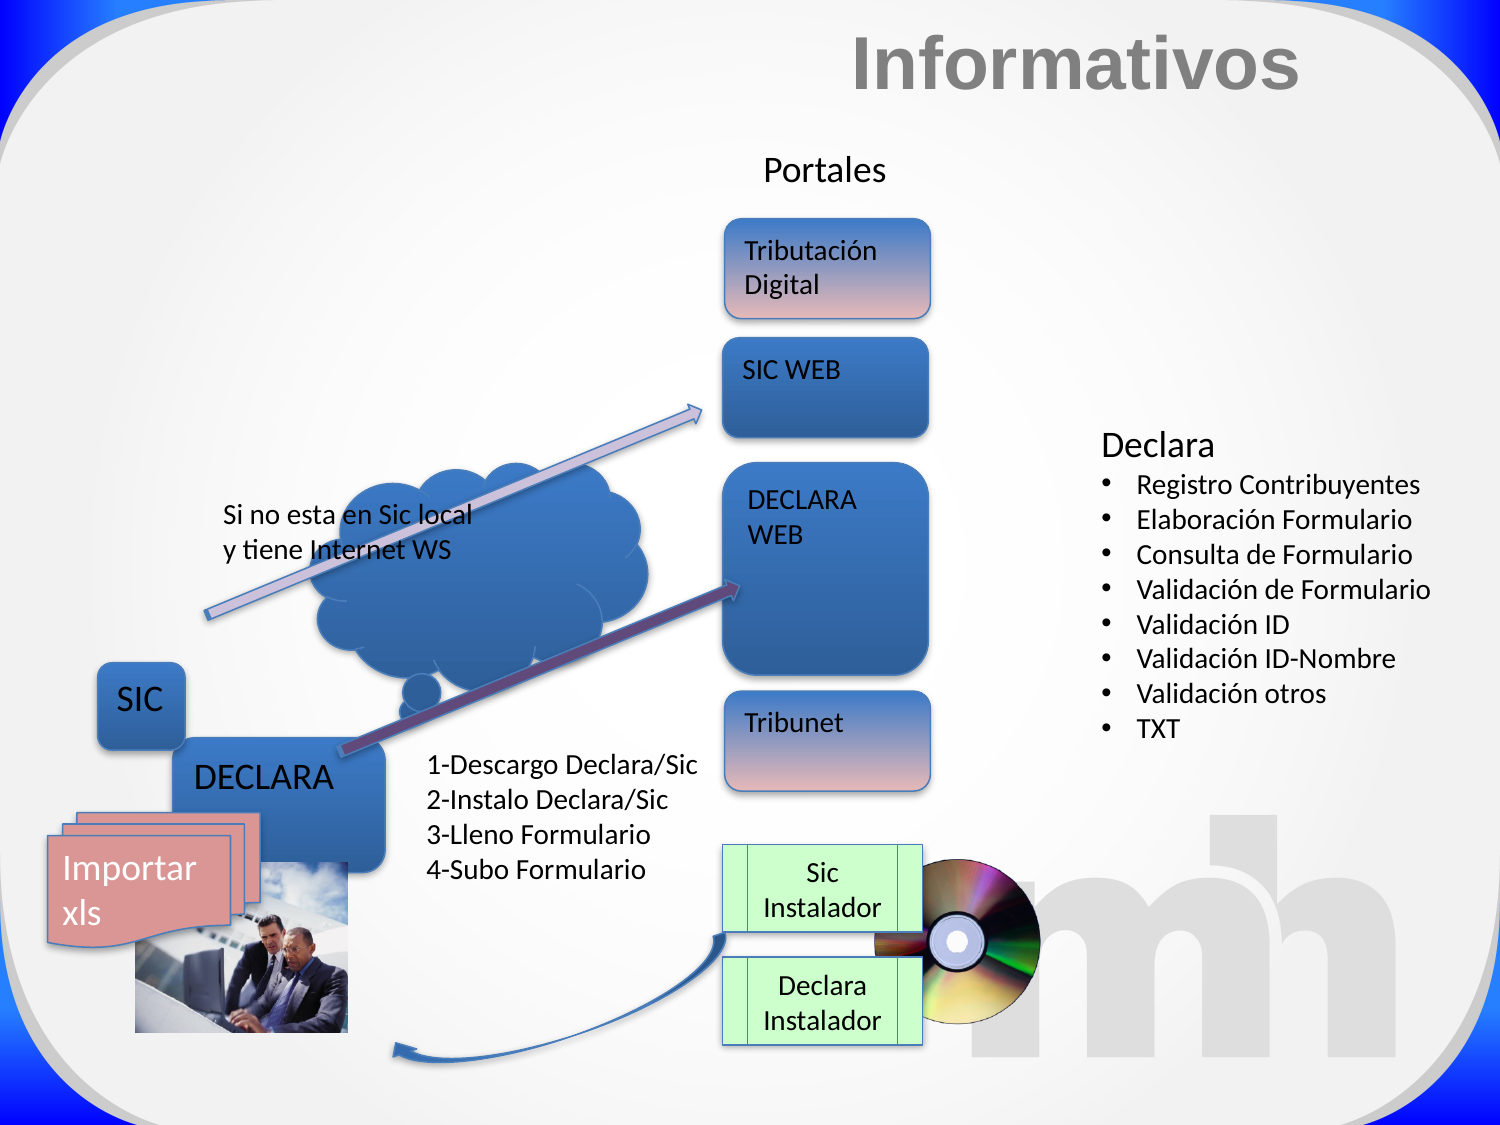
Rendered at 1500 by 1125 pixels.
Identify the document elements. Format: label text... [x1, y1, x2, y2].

text_box Declara Instalador [722, 956, 923, 1046]
picture [0, 0, 1500, 1125]
text_box Tribunet [723, 690, 932, 792]
text_box 1-Descargo Declara/Sic 2-Instalo Declara/Sic 3-Lleno Formulario 4-Subo Formulario [411, 737, 714, 893]
text_box [203, 573, 324, 621]
text_box Declara Registro Contribuyentes Elaboración Formulario Consulta de Formulario Validación de Formulario Validación ID Validación ID-Nombre Validación otros TXT [1086, 412, 1447, 788]
text_box SIC [96, 661, 186, 752]
text_box [420, 462, 537, 487]
text_box Importar xls [46, 811, 261, 949]
text_box [335, 578, 741, 758]
text_box SIC WEB [721, 336, 930, 439]
text_box [495, 403, 703, 503]
text_box DECLARA [171, 736, 386, 874]
text_box Sic Instalador [722, 844, 923, 933]
text_box [392, 931, 727, 1064]
text_box Si no esta en Sic local y tiene Internet WS [208, 487, 495, 573]
text_box DECLARA WEB [721, 461, 930, 676]
text_box Informativos [785, 7, 1317, 133]
text_box [312, 469, 649, 717]
text_box Portales [748, 137, 902, 198]
text_box Tributación Digital [723, 217, 932, 320]
